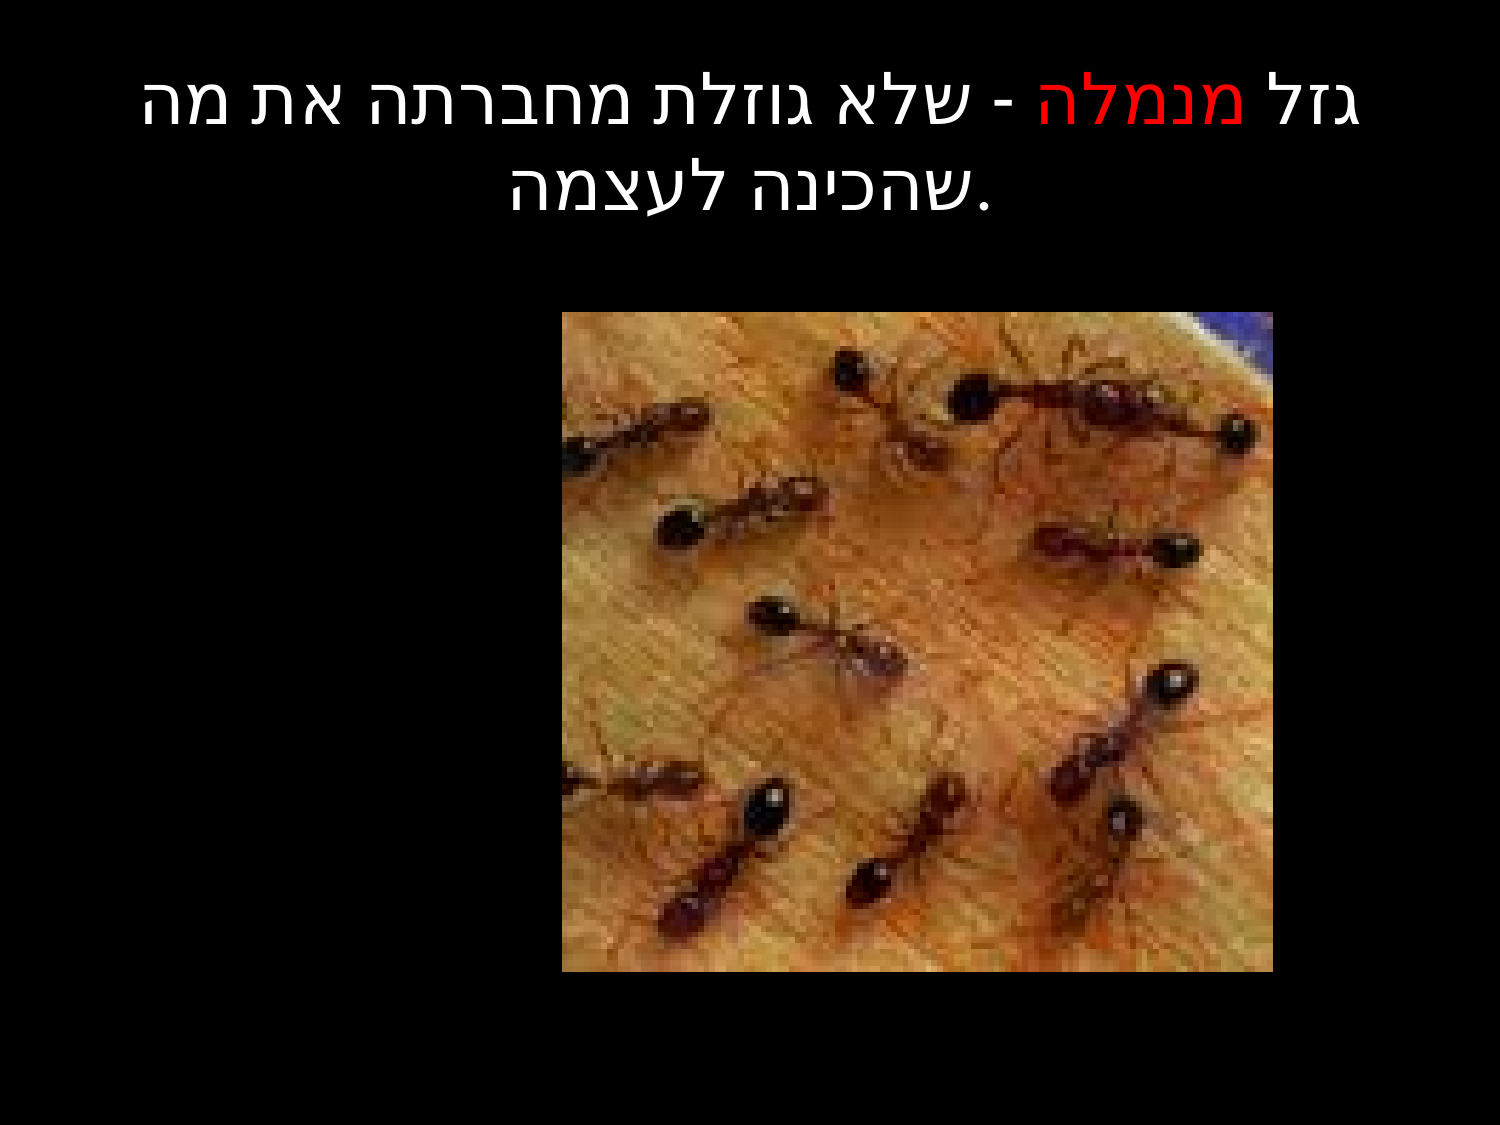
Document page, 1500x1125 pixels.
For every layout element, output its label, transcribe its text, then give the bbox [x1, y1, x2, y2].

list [562, 312, 1273, 972]
title גזל מנמלה - שלא גוזלת מחברתה את מה שהכינה לעצמה. [75, 45, 1425, 233]
